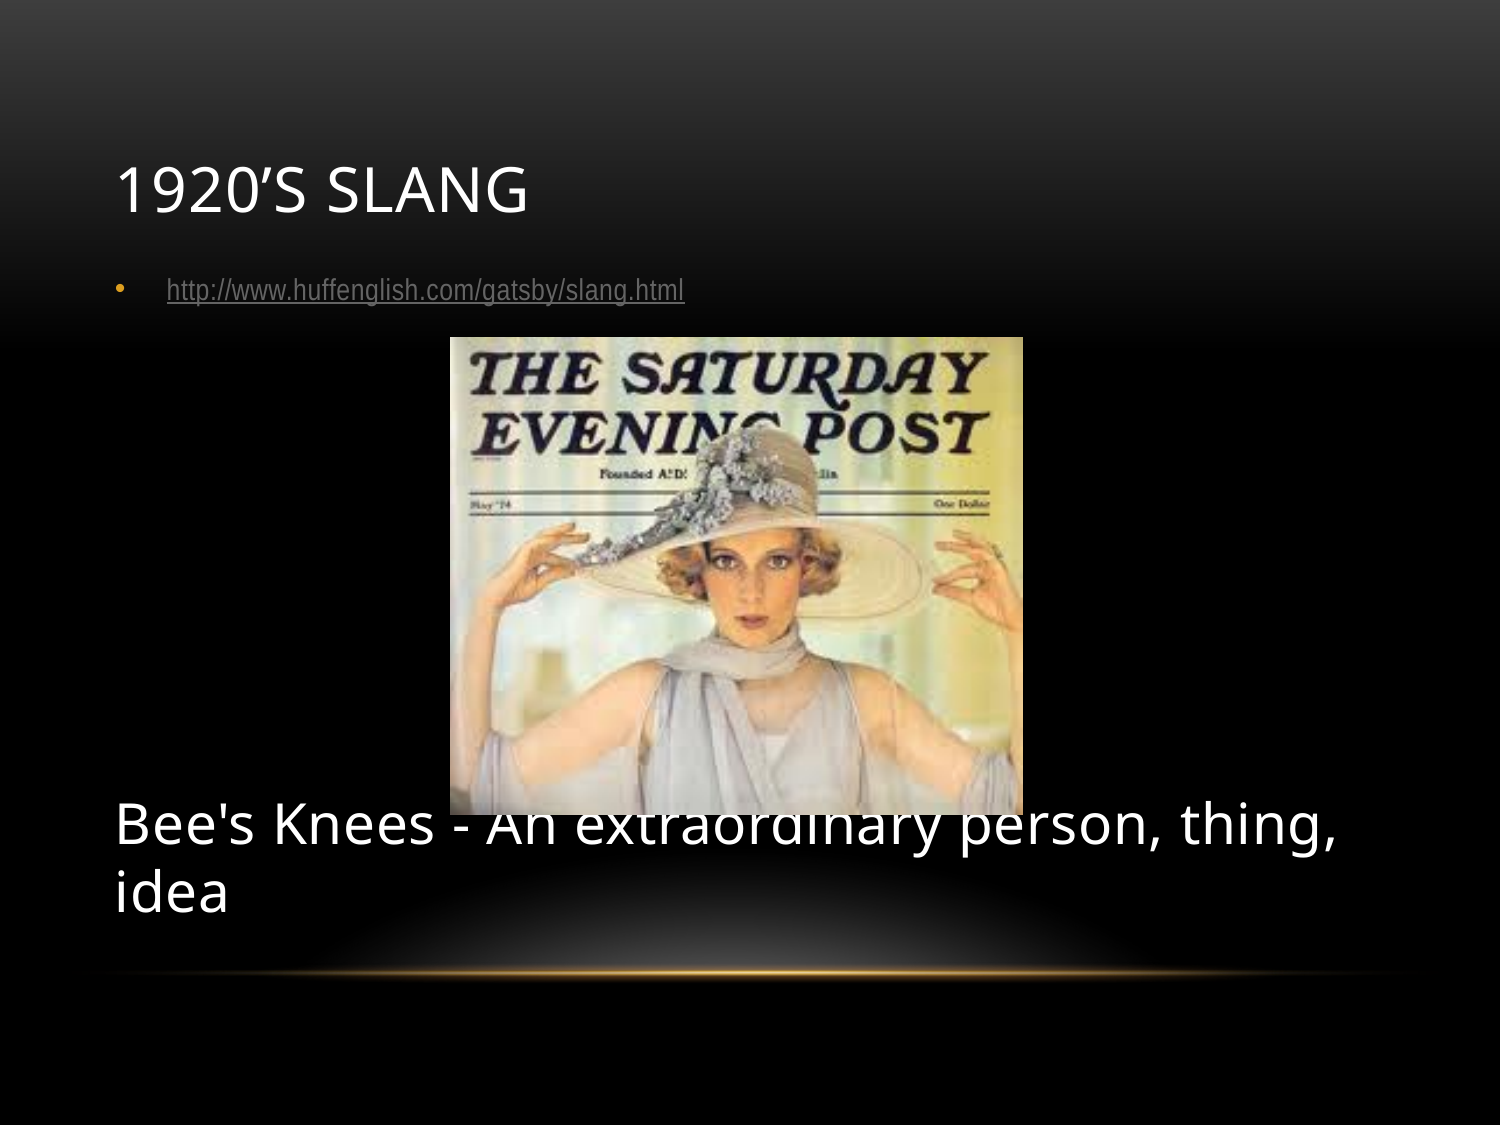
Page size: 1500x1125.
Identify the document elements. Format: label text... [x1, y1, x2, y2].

list http://www.huffenglish.com/gatsby/slang.html Bee's Knees - An extraordinary person, thing, idea [99, 262, 1400, 938]
picture [0, 0, 1500, 1125]
title 1920’s Slang [99, 45, 1400, 233]
